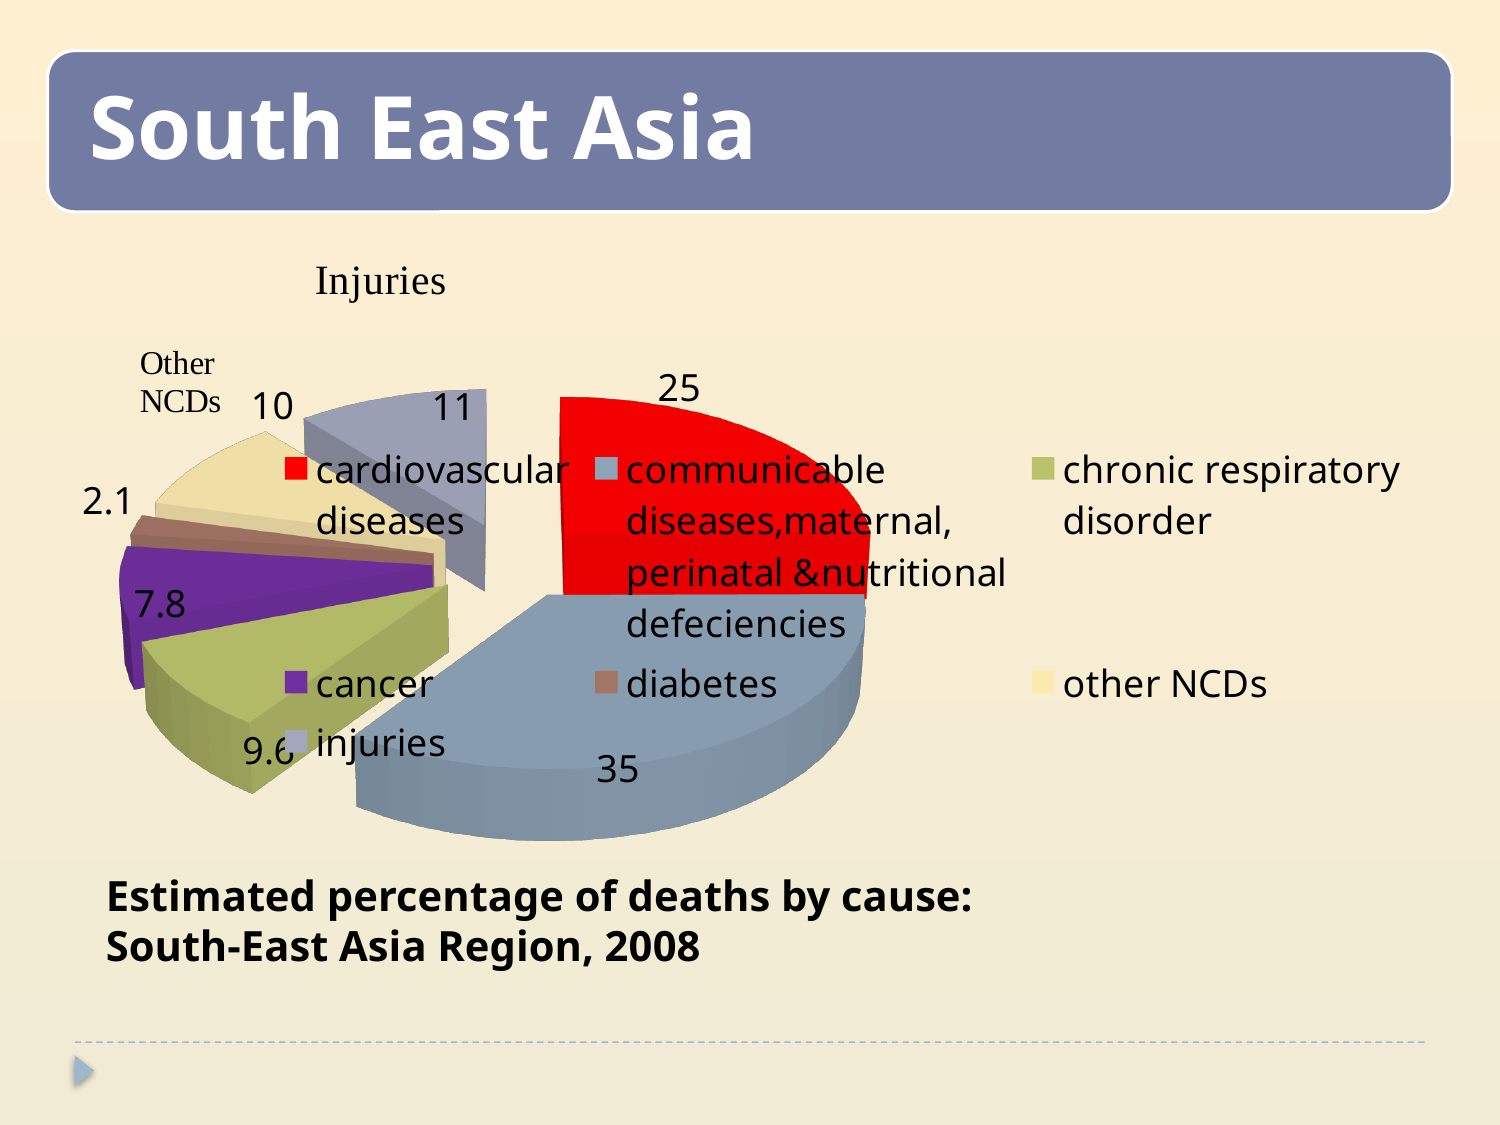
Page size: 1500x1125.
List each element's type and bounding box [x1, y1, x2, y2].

text_box [47, 49, 1453, 213]
chart [74, 199, 1426, 1011]
